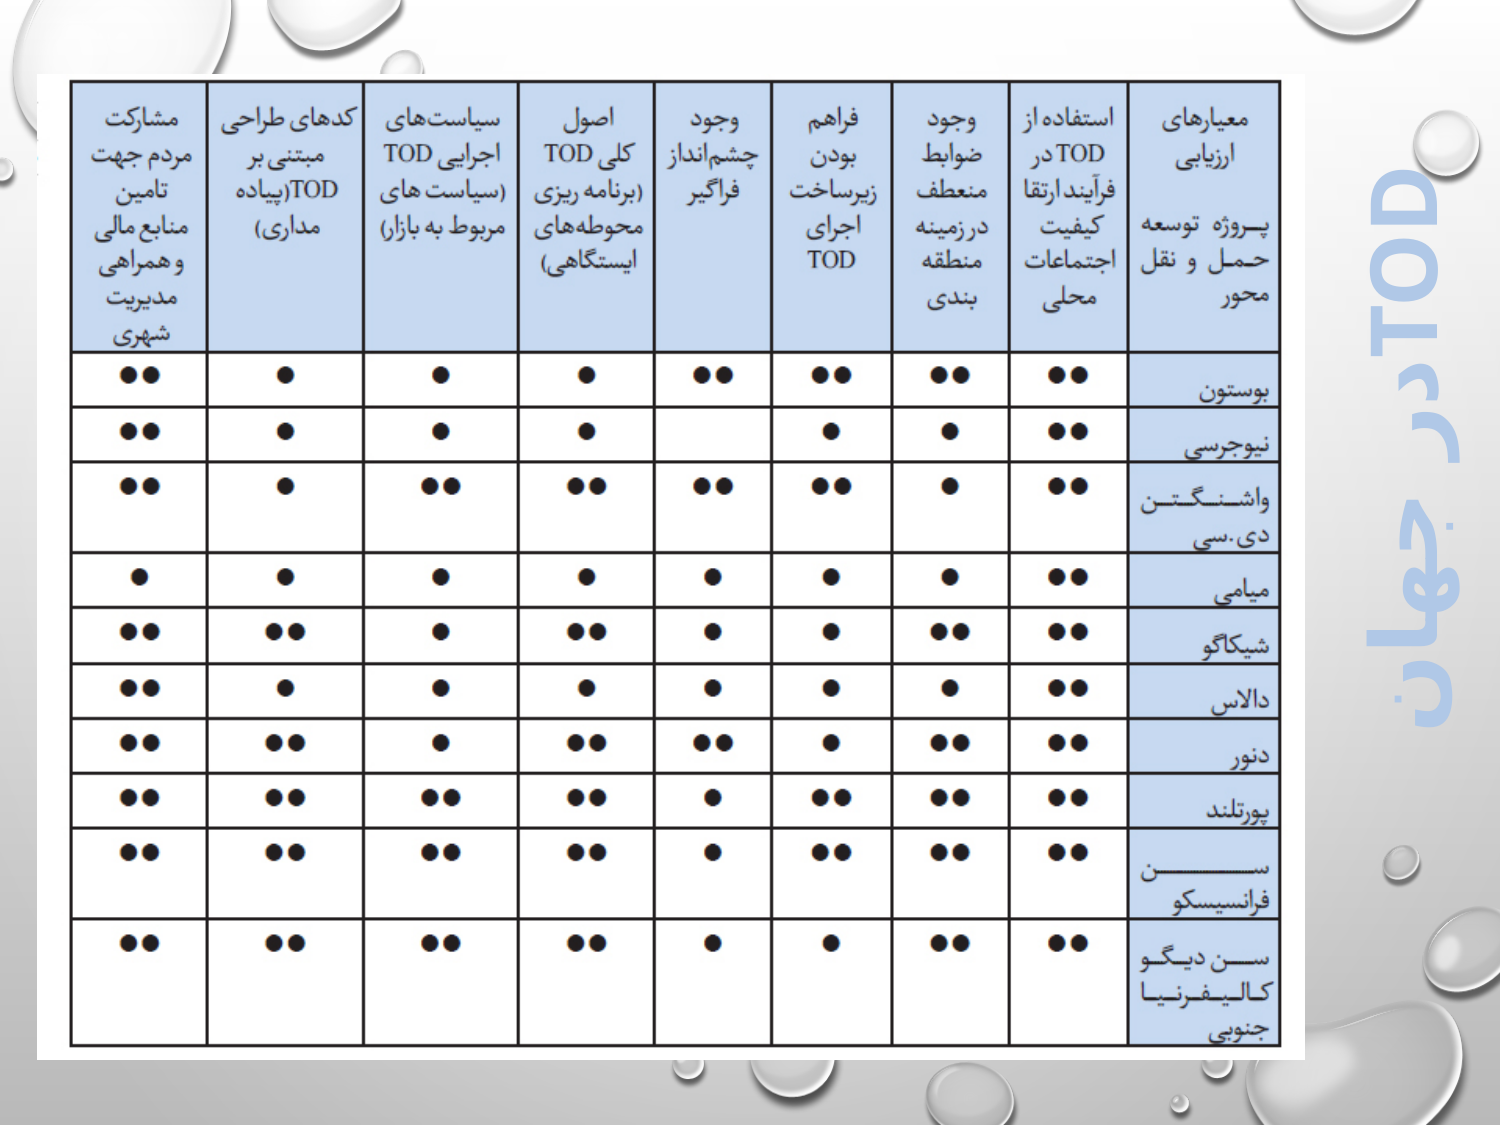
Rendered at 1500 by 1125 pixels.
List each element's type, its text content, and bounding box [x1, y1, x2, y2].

text_box TODدر جهان [1337, 150, 1465, 775]
picture [0, 0, 1500, 1125]
